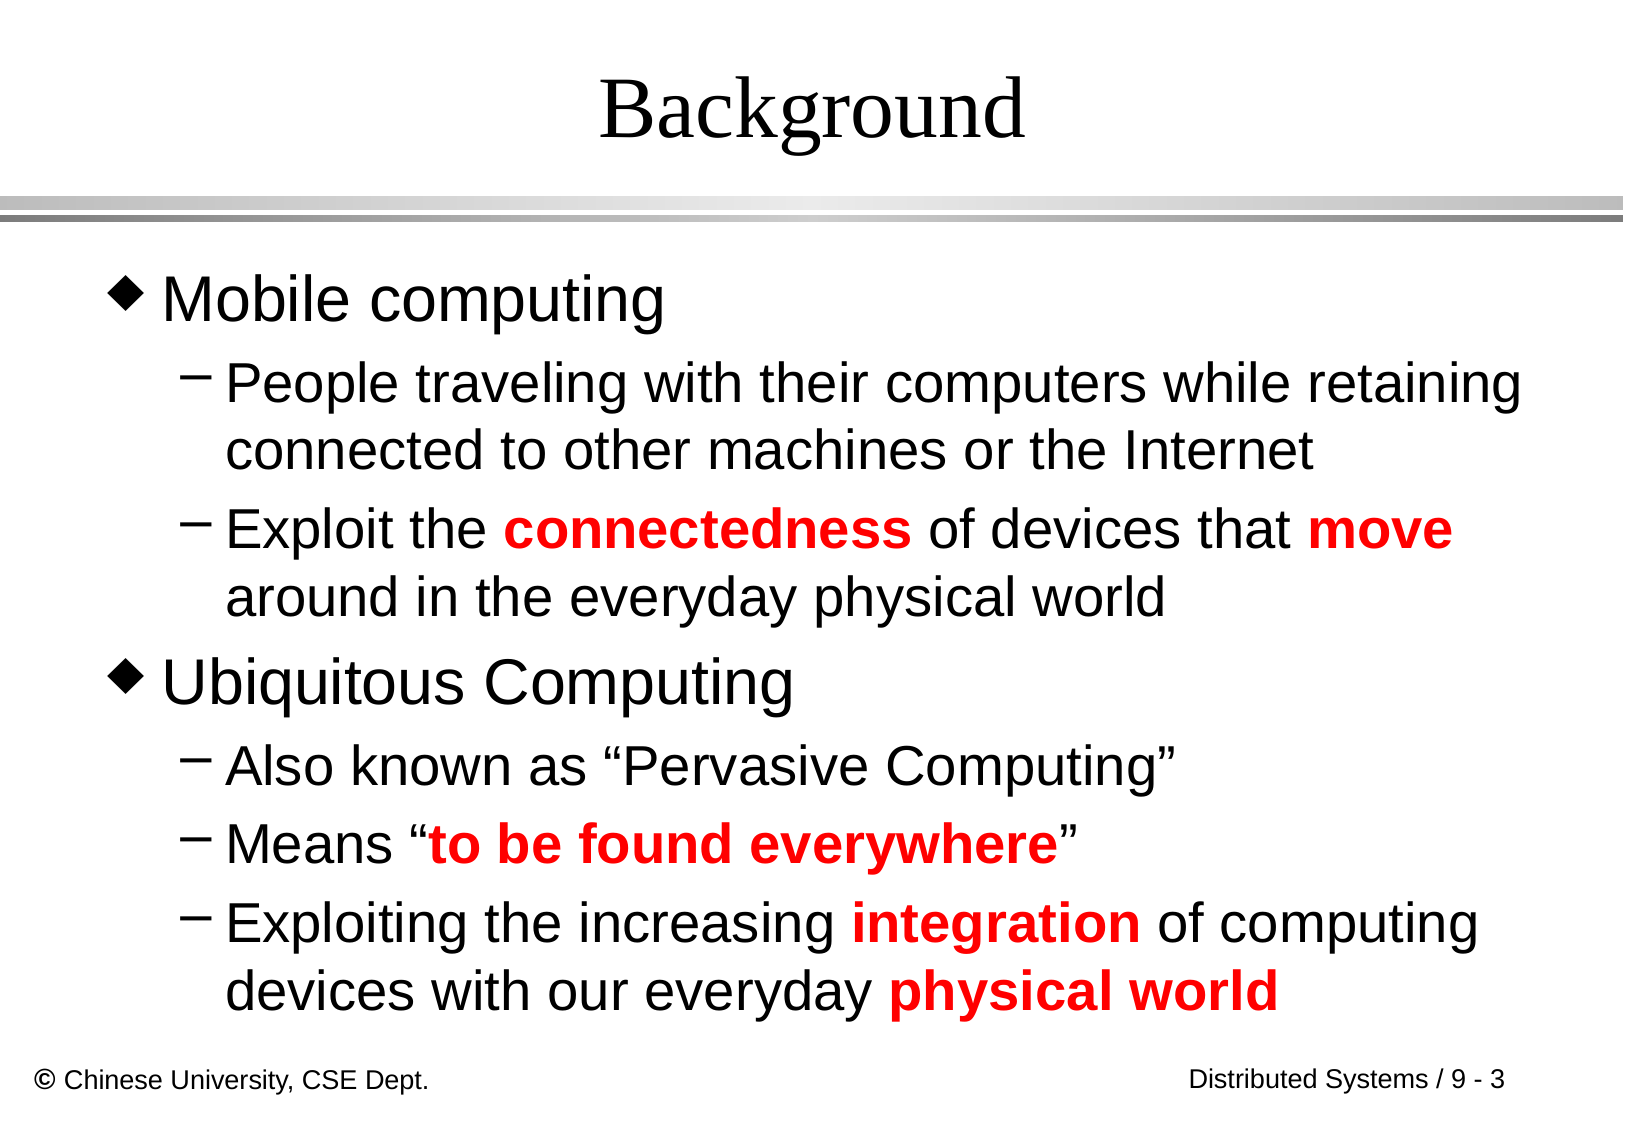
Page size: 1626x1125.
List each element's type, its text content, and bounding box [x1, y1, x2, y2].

list Mobile computing People traveling with their computers while retaining connected to other machines or the Internet Exploit the connectedness of devices that move around in the everyday physical world Ubiquitous Computing Also known as “Pervasive Computing” Means “to be found everywhere” Exploiting the increasing integration of computing devices with our everyday physical world [92, 249, 1588, 1038]
title Background [49, 62, 1576, 163]
